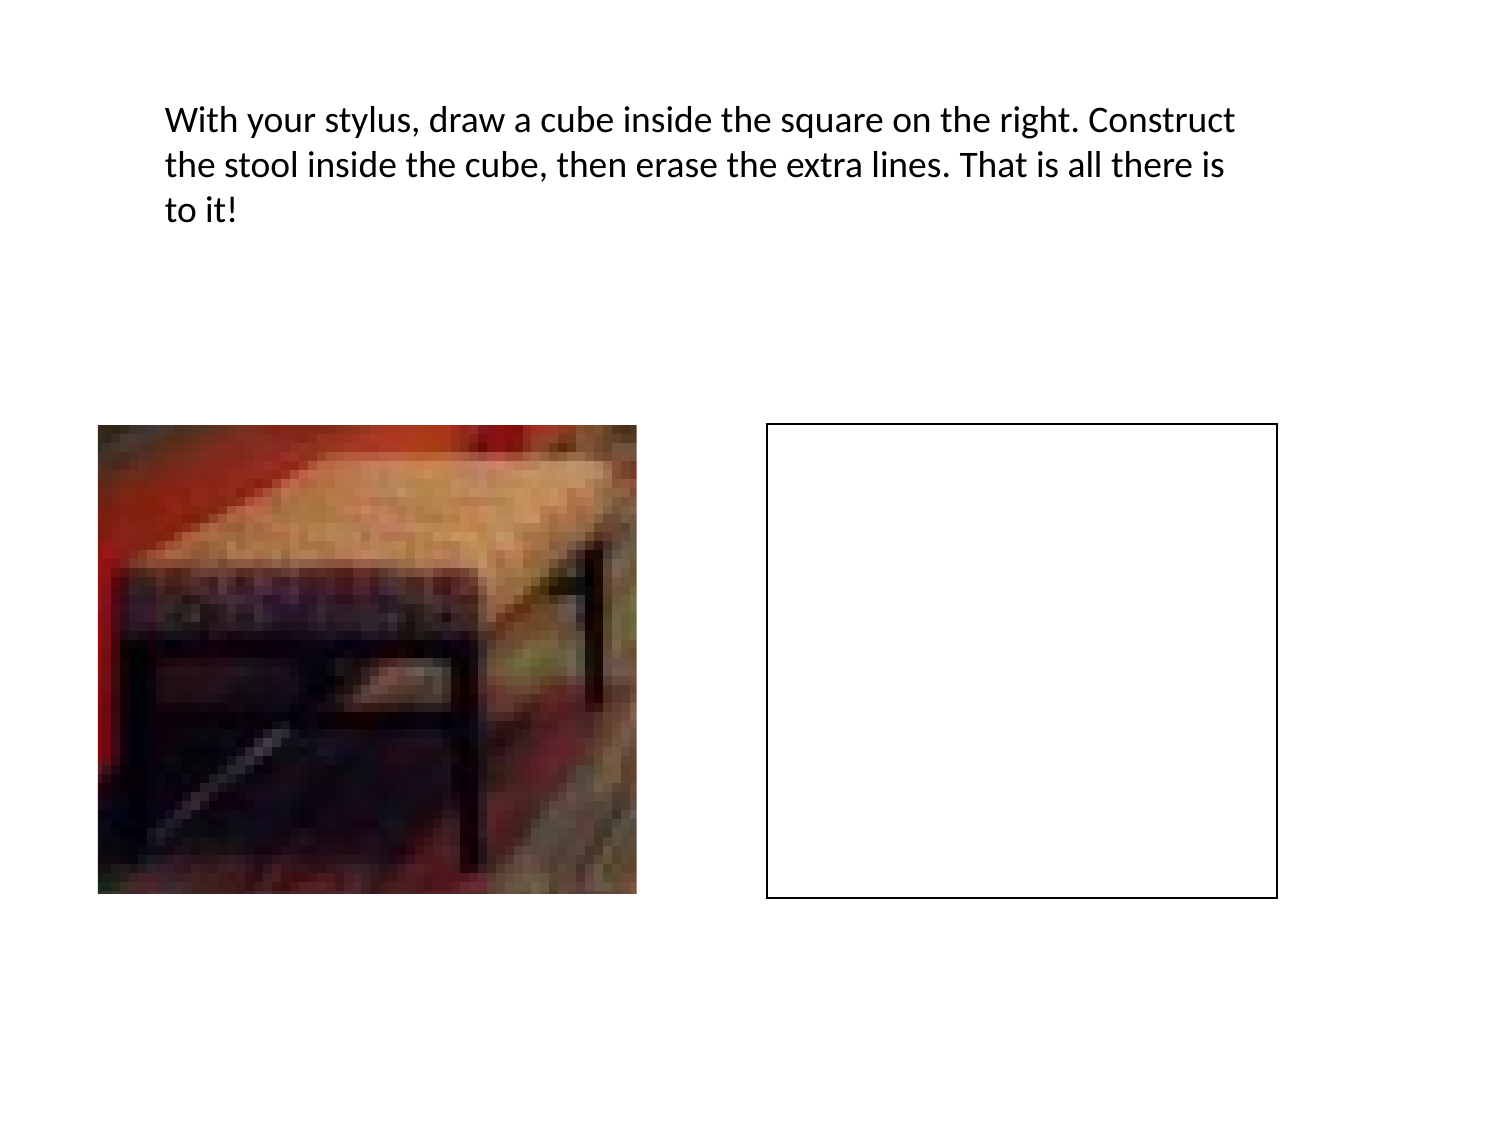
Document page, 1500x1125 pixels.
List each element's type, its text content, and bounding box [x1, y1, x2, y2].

text_box With your stylus, draw a cube inside the square on the right. Construct the stool inside the cube, then erase the extra lines. That is all there is to it! [149, 87, 1366, 238]
picture [97, 424, 637, 894]
table_header [768, 425, 1276, 897]
